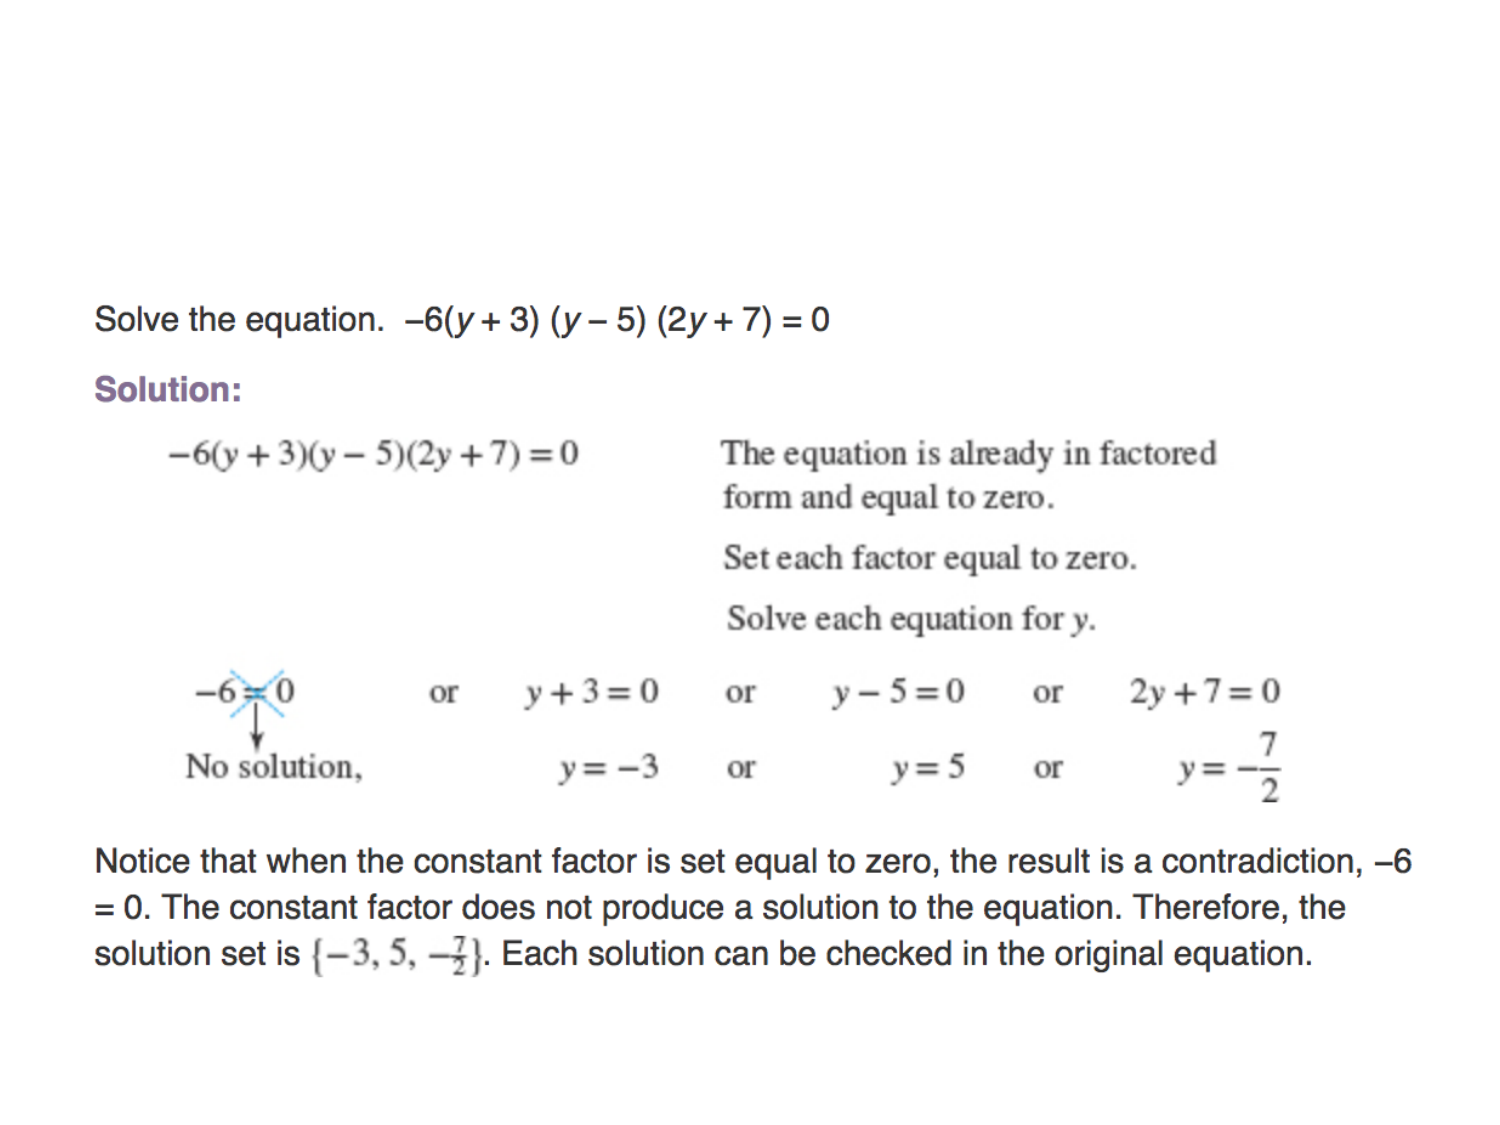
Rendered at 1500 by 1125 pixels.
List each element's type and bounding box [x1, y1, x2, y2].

list [74, 262, 1426, 1006]
